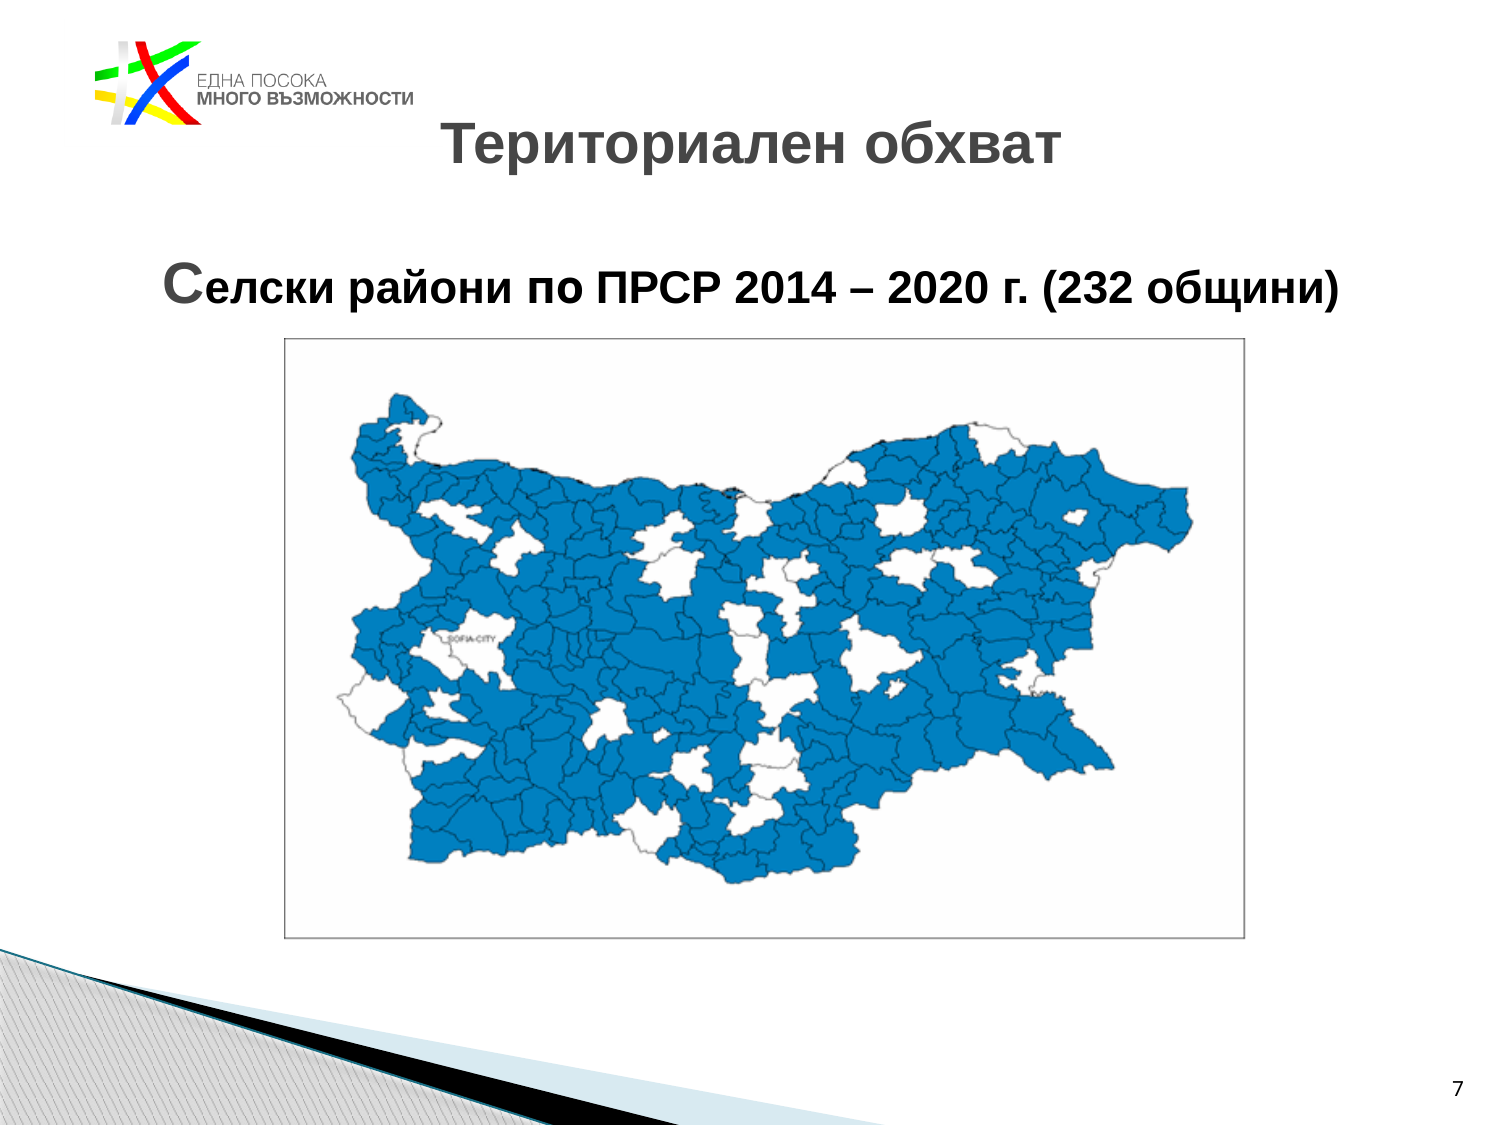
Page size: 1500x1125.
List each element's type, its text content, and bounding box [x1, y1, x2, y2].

picture [64, 18, 444, 147]
slide_number 7 [1418, 1051, 1479, 1112]
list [284, 337, 1247, 941]
title Териториален обхват Селски райони по ПРСР 2014 – 2020 г. (232 общини) [76, 94, 1427, 327]
